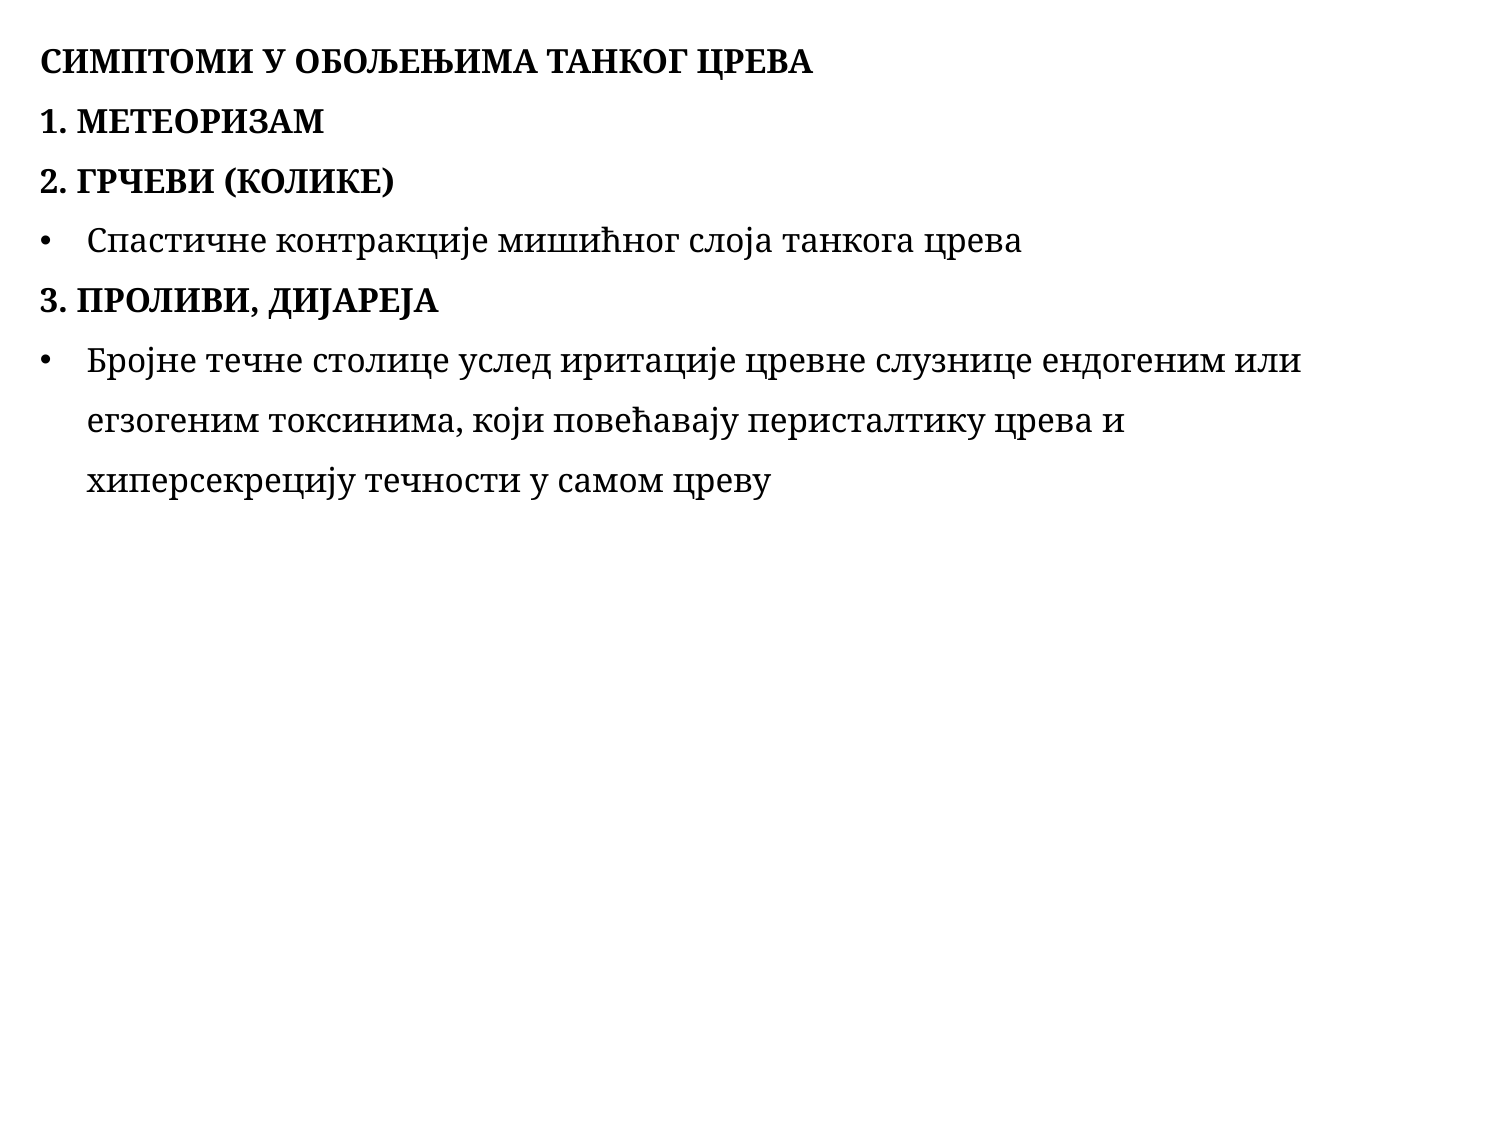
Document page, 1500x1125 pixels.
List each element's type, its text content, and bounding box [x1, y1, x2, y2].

text_box СИМПТОМИ У ОБОЉЕЊИМА ТАНКОГ ЦРЕВА 1. МЕТЕОРИЗАМ 2. ГРЧЕВИ (КОЛИКЕ) Спастичне контракције мишићног слоја танкога црева 3. ПРОЛИВИ, ДИЈАРЕЈА Бројне течне столице услед иритације цревне слузнице ендогеним или егзогеним токсинима, који повећавају перисталтику црева и хиперсекрецију течности у самом цреву [24, 32, 1413, 627]
